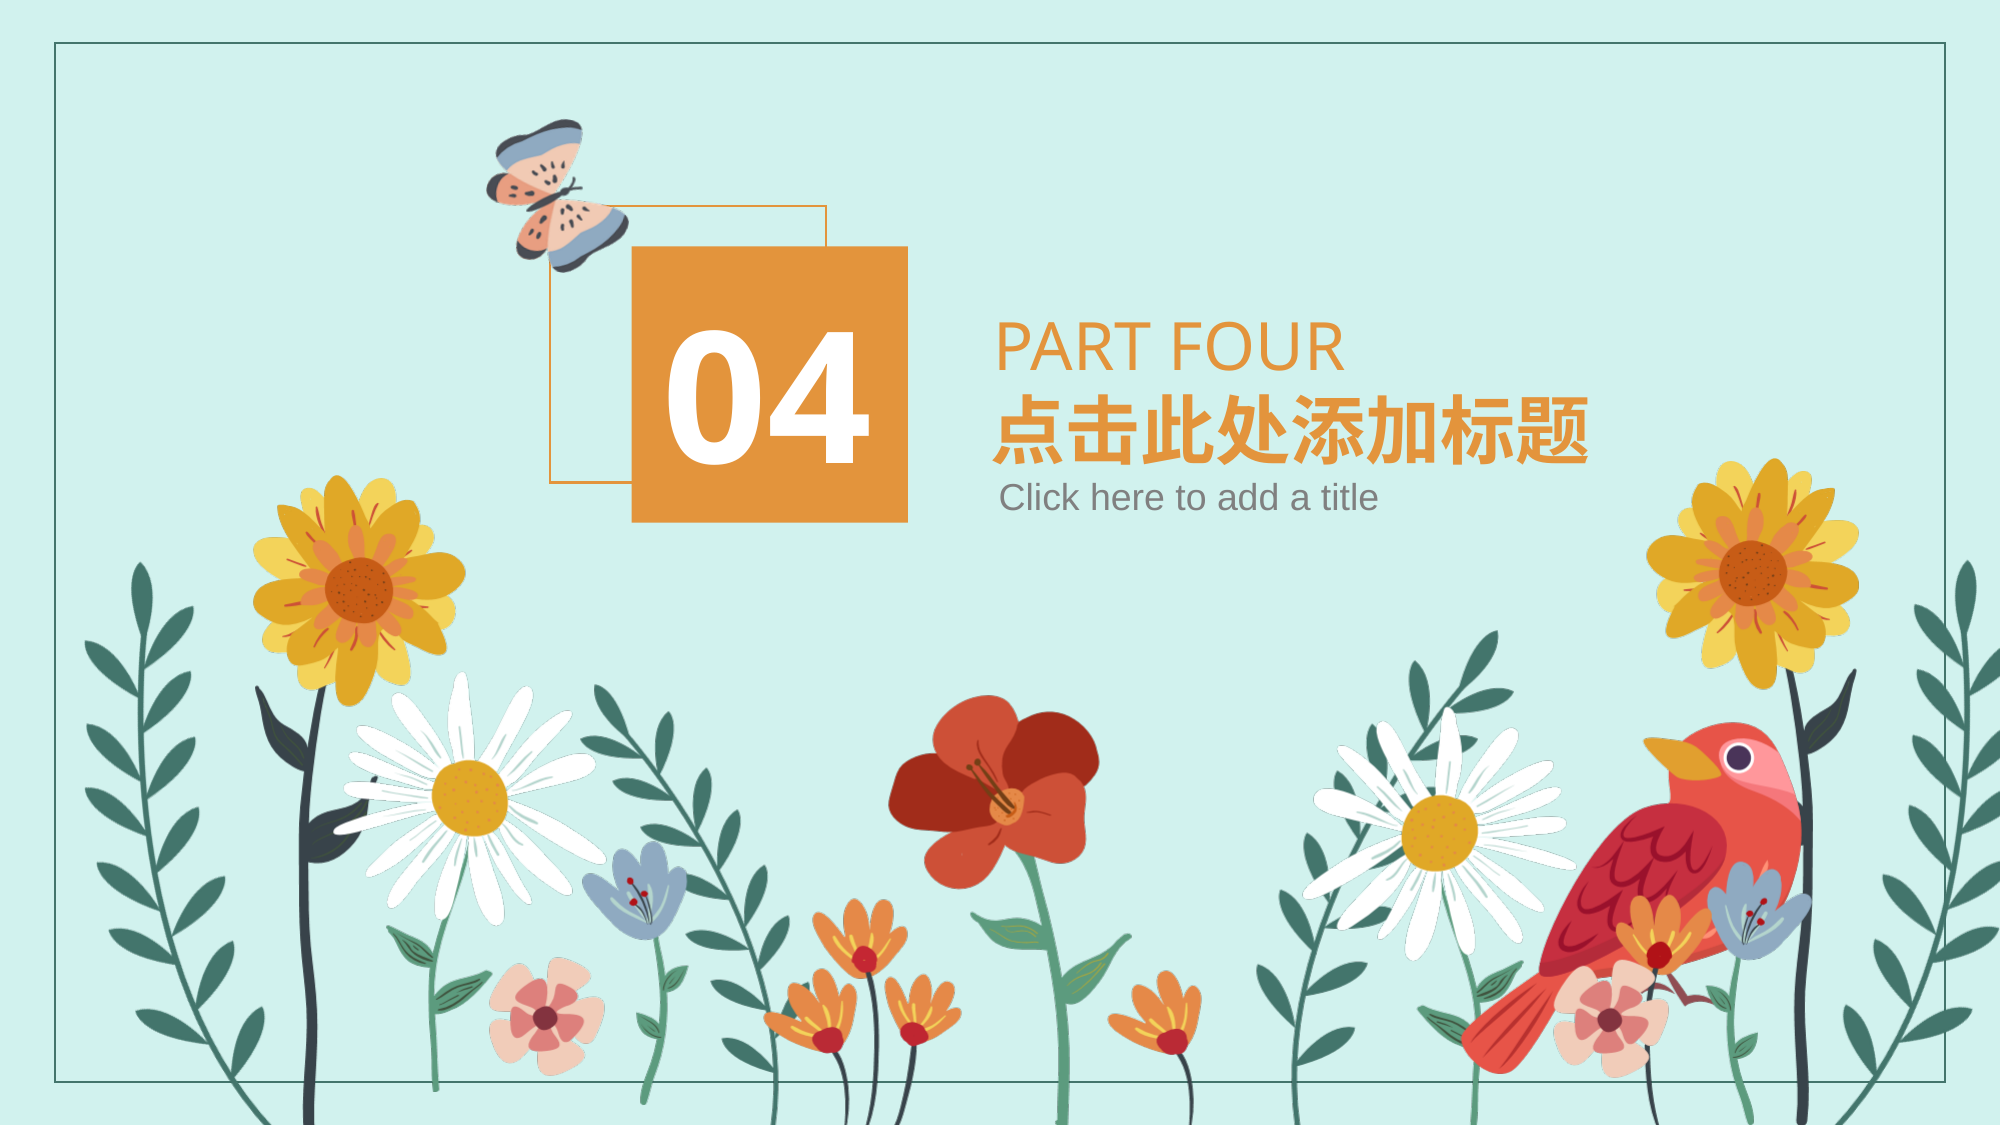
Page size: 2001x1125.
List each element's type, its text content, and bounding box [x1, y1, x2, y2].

picture [474, 107, 644, 282]
text_box 点击此处添加标题 [1192, 376, 1622, 457]
text_box PART FOUR [1192, 296, 1534, 376]
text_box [282, 0, 826, 457]
text_box [54, 42, 282, 457]
text_box [826, 42, 1946, 457]
picture [0, 457, 2000, 1125]
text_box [631, 246, 1192, 457]
